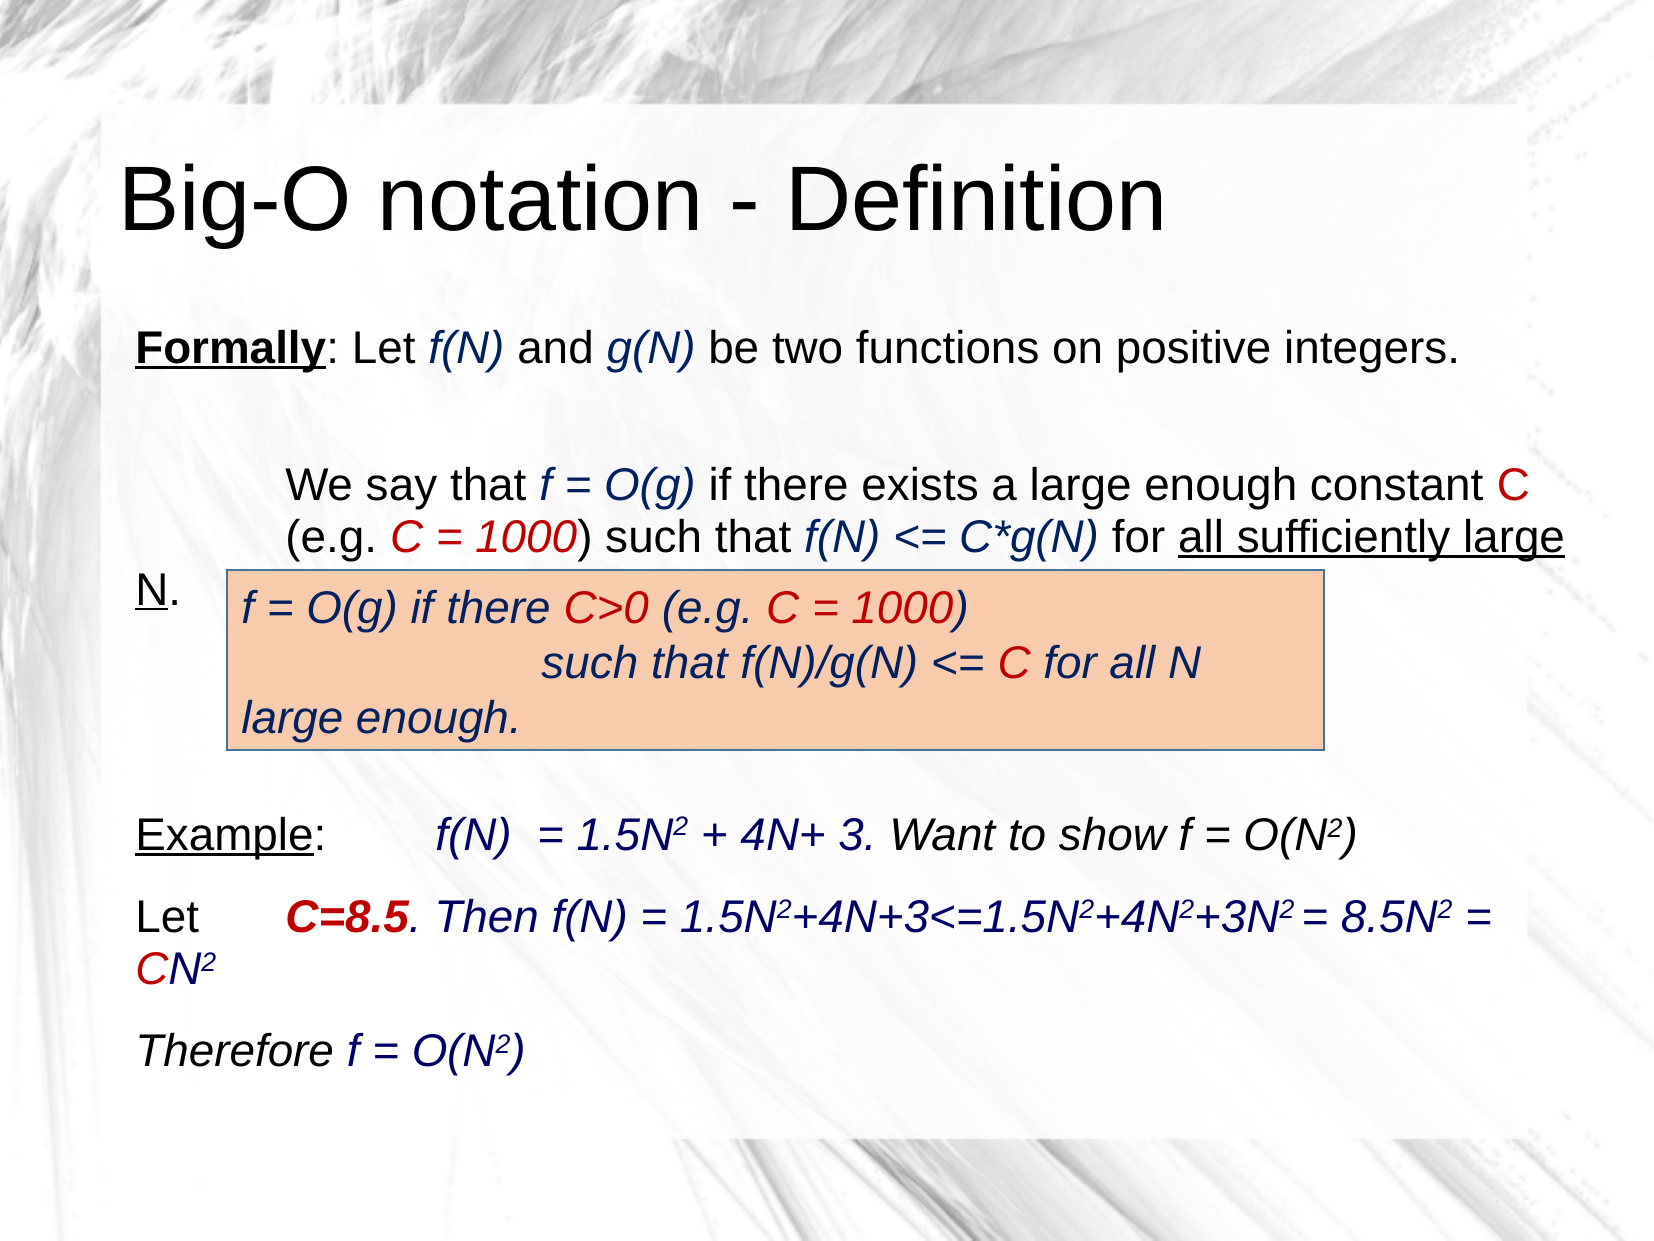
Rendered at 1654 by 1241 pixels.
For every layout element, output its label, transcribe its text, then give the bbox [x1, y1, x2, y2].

list Formally: Let f(N) and g(N) be two functions on positive integers. We say that f = O(g) if there exists a large enough constant C (e.g. C = 1000) such that f(N) <= C*g(N) for all sufficiently large N. Example: f(N) = 1.5N2 + 4N+ 3. Want to show f = O(N2) Let C=8.5. Then f(N) = 1.5N2+4N+3<=1.5N2+4N2+3N2 = 8.5N2 = CN2 Therefore f = O(N2) [118, 319, 1571, 1109]
picture [0, 0, 1654, 1241]
text_box f = O(g) if there C>0 (e.g. C = 1000) such that f(N)/g(N) <= C for all N large enough. [226, 570, 1324, 750]
title Big-O notation - Definition [118, 112, 1506, 281]
